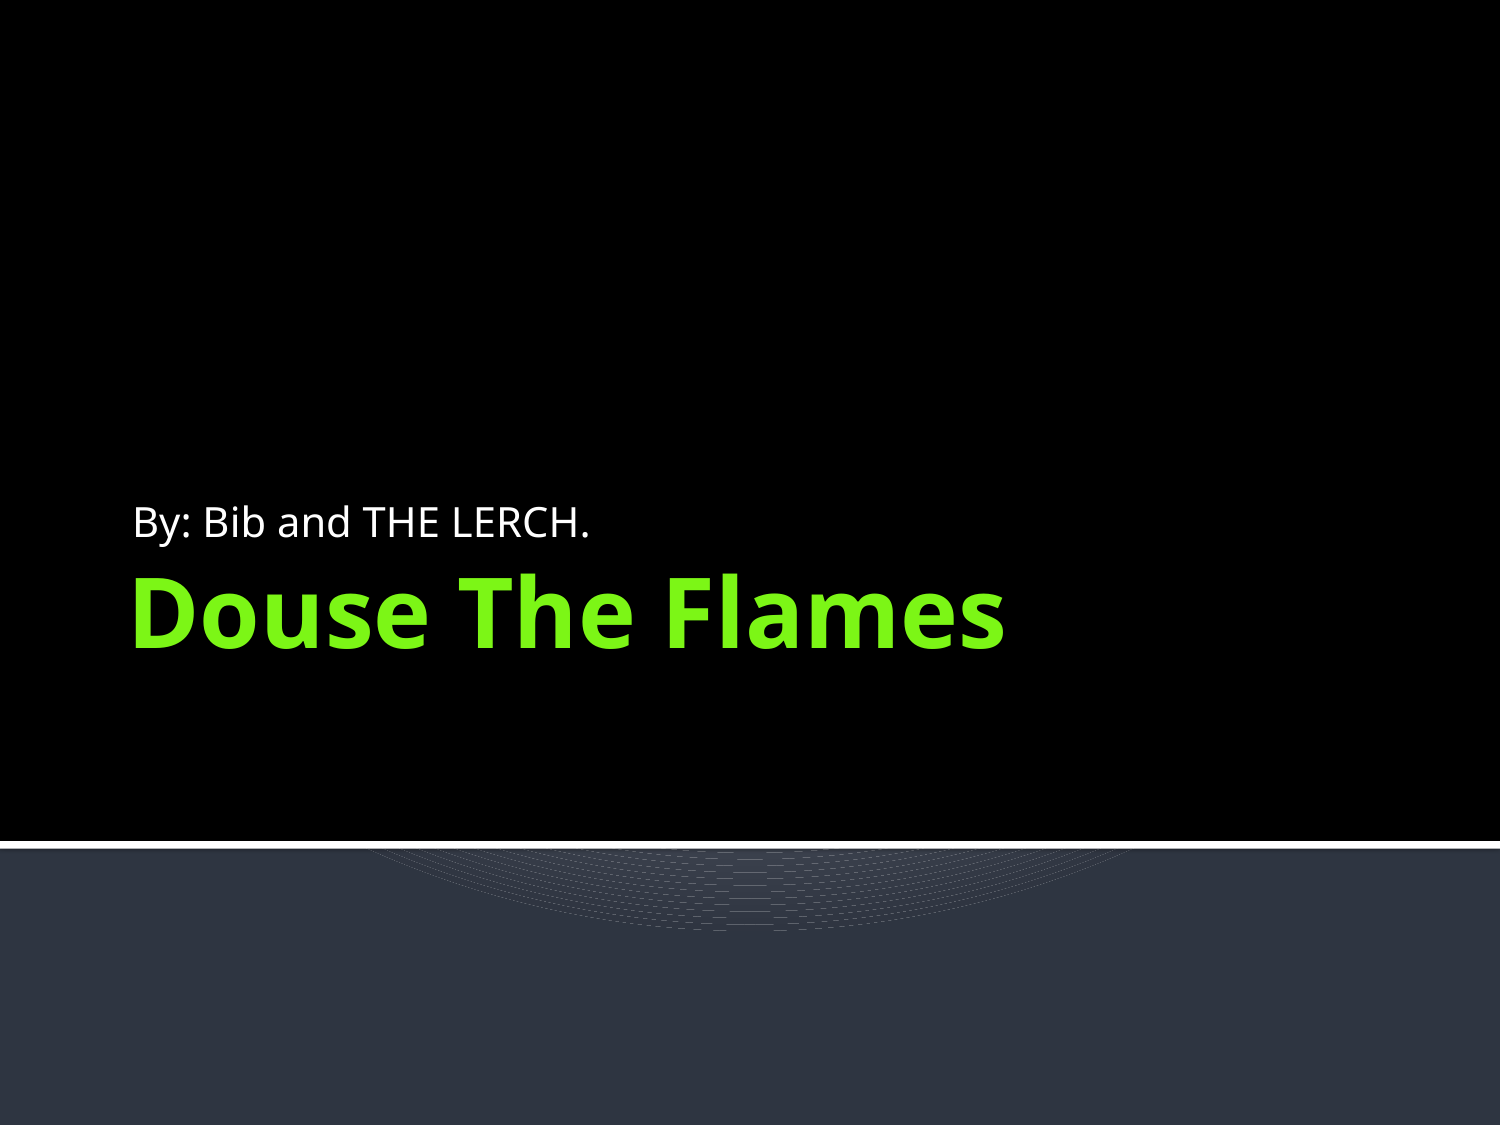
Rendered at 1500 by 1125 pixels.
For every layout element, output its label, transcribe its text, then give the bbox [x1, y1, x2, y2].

subtitle By: Bib and THE LERCH. [112, 299, 1438, 546]
title Douse The Flames [112, 550, 1438, 825]
